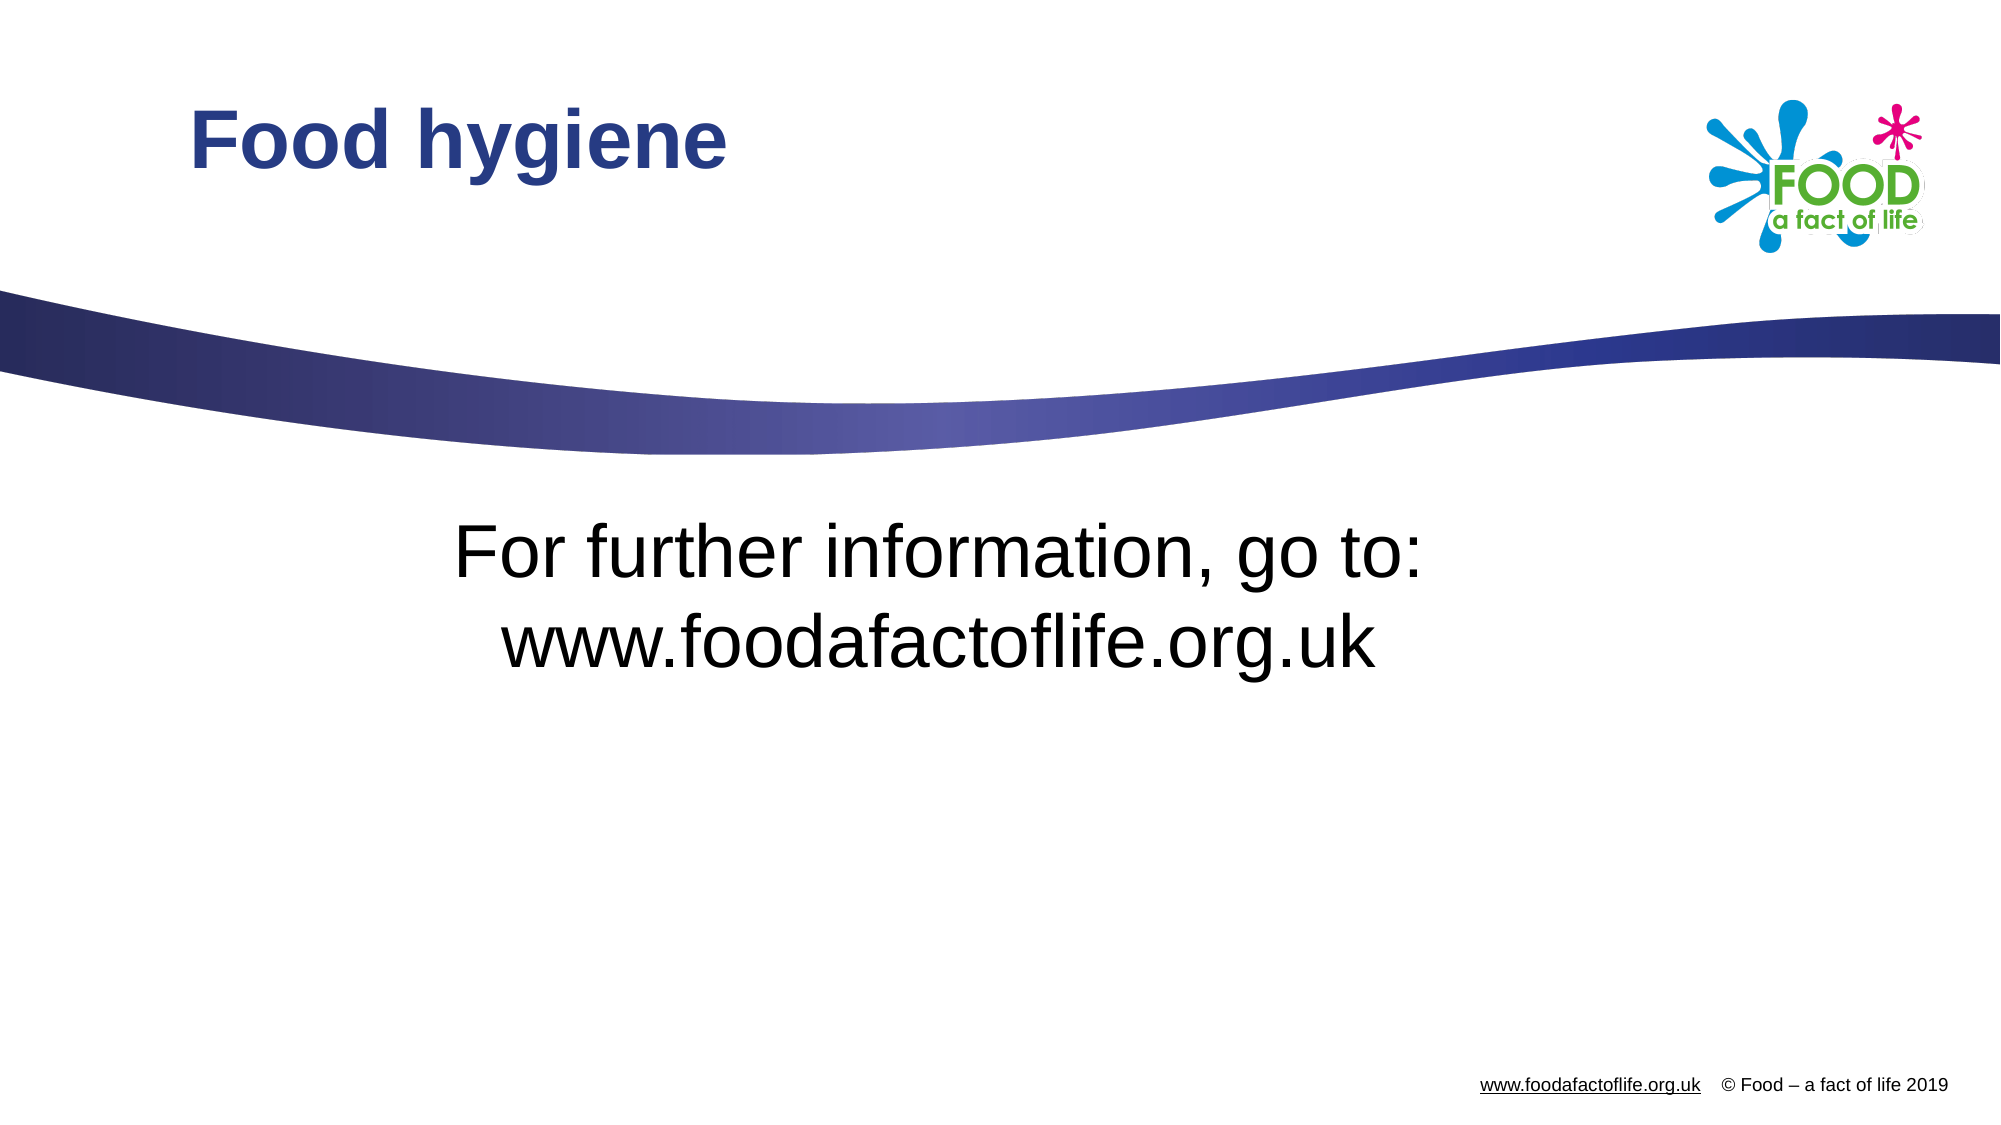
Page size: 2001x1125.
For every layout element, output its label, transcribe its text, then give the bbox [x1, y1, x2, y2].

subtitle For further information, go to: www.foodafactoflife.org.uk [189, 502, 1690, 1010]
title Food hygiene [189, 96, 1690, 201]
picture [0, 0, 2000, 1125]
